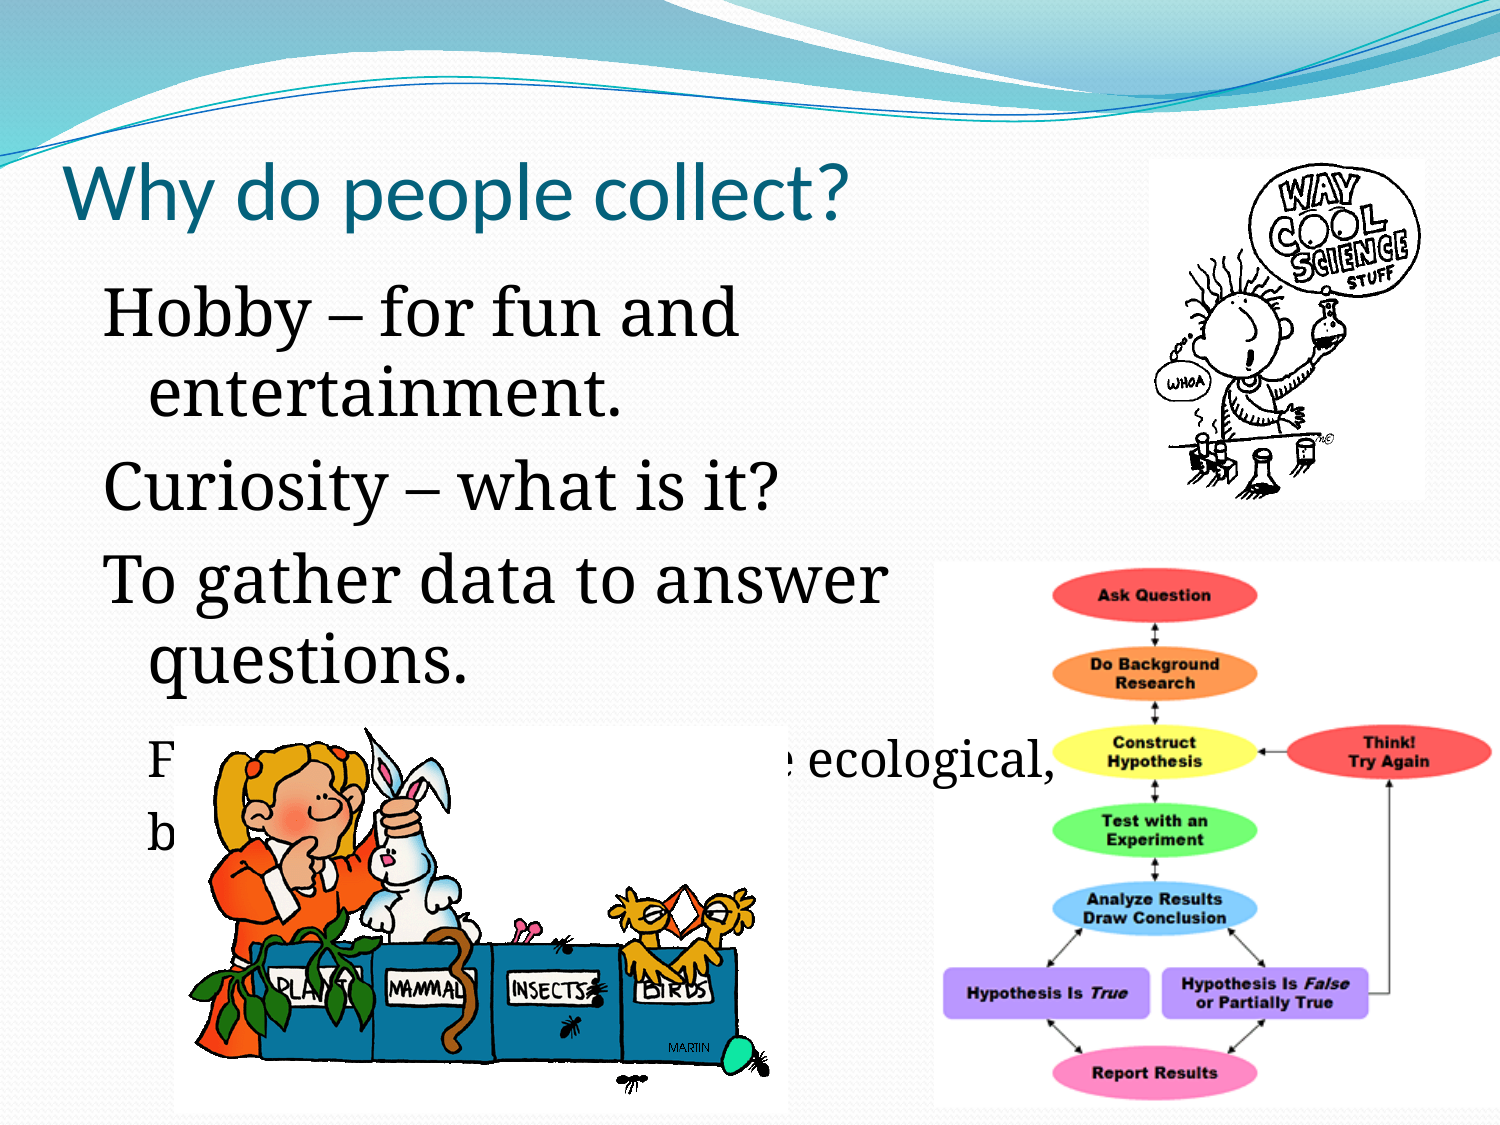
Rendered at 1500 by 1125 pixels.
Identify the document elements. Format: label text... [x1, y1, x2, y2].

picture [934, 562, 1500, 1107]
list Hobby – for fun and entertainment. Curiosity – what is it? To gather data to answer questions. For scientists, these may be ecological, biological, or phylogenetic. [87, 262, 1225, 983]
picture [1149, 159, 1426, 501]
picture [174, 726, 788, 1113]
title Why do people collect? [62, 50, 1413, 238]
